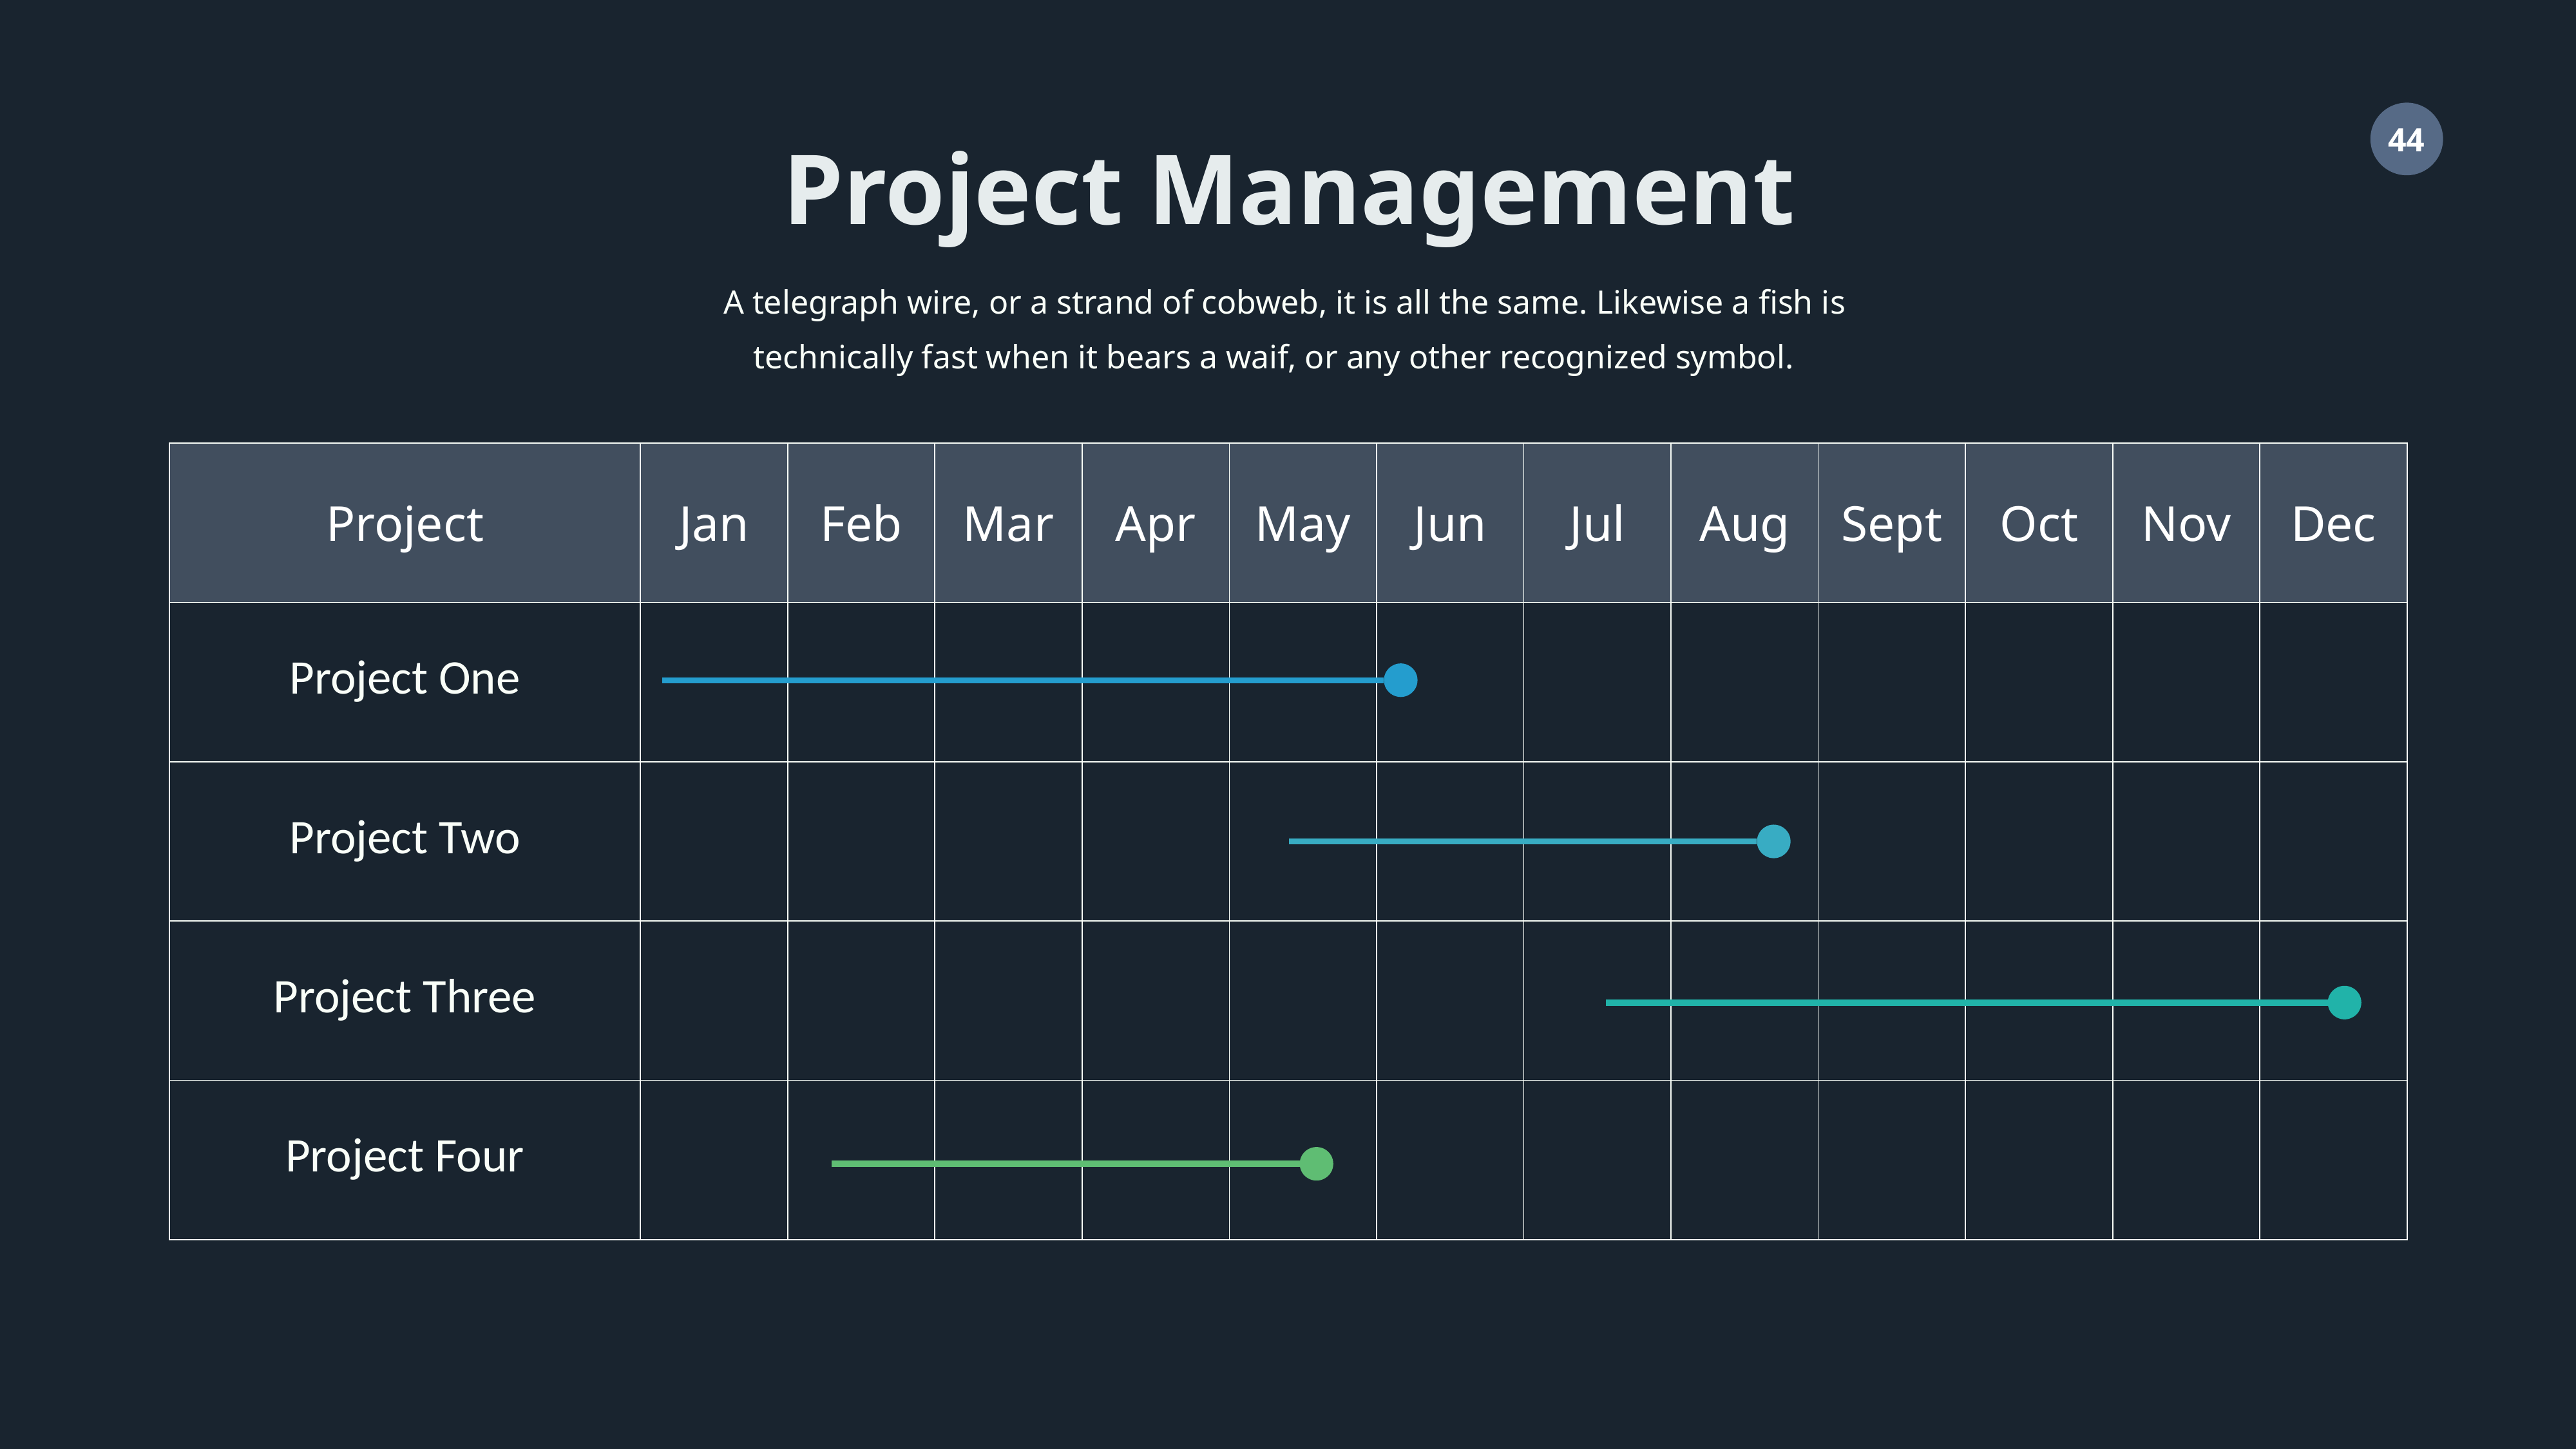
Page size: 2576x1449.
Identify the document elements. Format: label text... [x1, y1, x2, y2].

table_cell [1230, 1081, 1376, 1239]
table_cell [1230, 762, 1376, 920]
table_header Jul [1524, 444, 1670, 602]
table_cell [2260, 603, 2407, 761]
table_cell [788, 697, 934, 761]
table_cell [1377, 922, 1523, 1080]
table_header Oct [1966, 444, 2112, 602]
table_header Jun [1377, 444, 1523, 602]
table_cell [788, 603, 934, 663]
table_header Sept [1818, 444, 1965, 602]
text_box Project Management [773, 123, 1805, 249]
table_cell [1524, 603, 1670, 761]
table_cell [1524, 858, 1670, 920]
table_header Dec [2260, 444, 2407, 602]
table_cell [788, 762, 934, 920]
table_cell [1818, 603, 1965, 761]
table_cell [935, 1181, 1082, 1239]
table_cell [935, 697, 1082, 761]
table_header Aug [1672, 444, 1818, 602]
table_cell [641, 603, 787, 761]
table_cell [1818, 1081, 1965, 1239]
table_cell [1083, 922, 1229, 1080]
table_cell [1230, 922, 1376, 1080]
table_cell [2113, 603, 2259, 761]
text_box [1606, 985, 2361, 1019]
table_cell [1083, 762, 1229, 920]
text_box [832, 1147, 1333, 1181]
text_box A telegraph wire, or a strand of cobweb, it is all the same. Likewise a fish is technically fast when it bears a waif, or any other recognized symbol. [704, 260, 1865, 380]
table_cell [2260, 762, 2407, 920]
table_cell [935, 762, 1082, 920]
table_header Feb [788, 444, 934, 602]
table_cell [1083, 697, 1229, 761]
table_header Mar [935, 444, 1082, 602]
table_cell [935, 1081, 1082, 1147]
table_cell [1083, 1081, 1229, 1147]
table_cell [1966, 603, 2112, 761]
table_cell [1230, 697, 1376, 761]
table_cell [1672, 1081, 1818, 1239]
table_cell [788, 922, 934, 1080]
table_cell [641, 922, 787, 1080]
table_cell [1524, 762, 1670, 824]
table_cell [2113, 1081, 2259, 1239]
table_cell [641, 1081, 787, 1239]
table_cell [1672, 922, 1818, 985]
table_cell [1818, 922, 1965, 985]
table_cell [1672, 762, 1818, 920]
table_cell Project Four [170, 1081, 640, 1239]
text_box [662, 663, 1418, 697]
table_header Apr [1083, 444, 1229, 602]
table_cell [1966, 762, 2112, 920]
table_cell [935, 603, 1082, 663]
table_cell [1377, 858, 1523, 920]
table_cell [1818, 762, 1965, 920]
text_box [1289, 824, 1791, 858]
table_header May [1230, 444, 1376, 602]
table_cell [1083, 1181, 1229, 1239]
table_cell [935, 922, 1082, 1080]
table_cell [2113, 922, 2259, 985]
table_cell [1377, 1081, 1523, 1239]
table_cell [1524, 922, 1670, 1080]
table_cell [2113, 1019, 2259, 1080]
table_cell [1966, 922, 2112, 985]
table_cell [1966, 1081, 2112, 1239]
table_cell [1672, 1019, 1818, 1080]
table_cell Project Two [170, 762, 640, 920]
table_cell [641, 762, 787, 920]
table_cell [2260, 1081, 2407, 1239]
table_cell Project Three [170, 922, 640, 1080]
table_header Nov [2113, 444, 2259, 602]
table_cell [1377, 762, 1523, 824]
table_cell [1083, 603, 1229, 663]
table_cell [1818, 1019, 1965, 1080]
table_cell [1524, 1081, 1670, 1239]
table_cell [1377, 603, 1523, 761]
table_cell [1230, 603, 1376, 663]
table_header Project [170, 444, 640, 602]
table_cell [788, 1081, 934, 1239]
table_cell [1966, 1019, 2112, 1080]
table_cell [1672, 603, 1818, 761]
table_cell [2260, 922, 2407, 1080]
table_cell Project One [170, 603, 640, 761]
table_header Jan [641, 444, 787, 602]
table_cell [2113, 762, 2259, 920]
